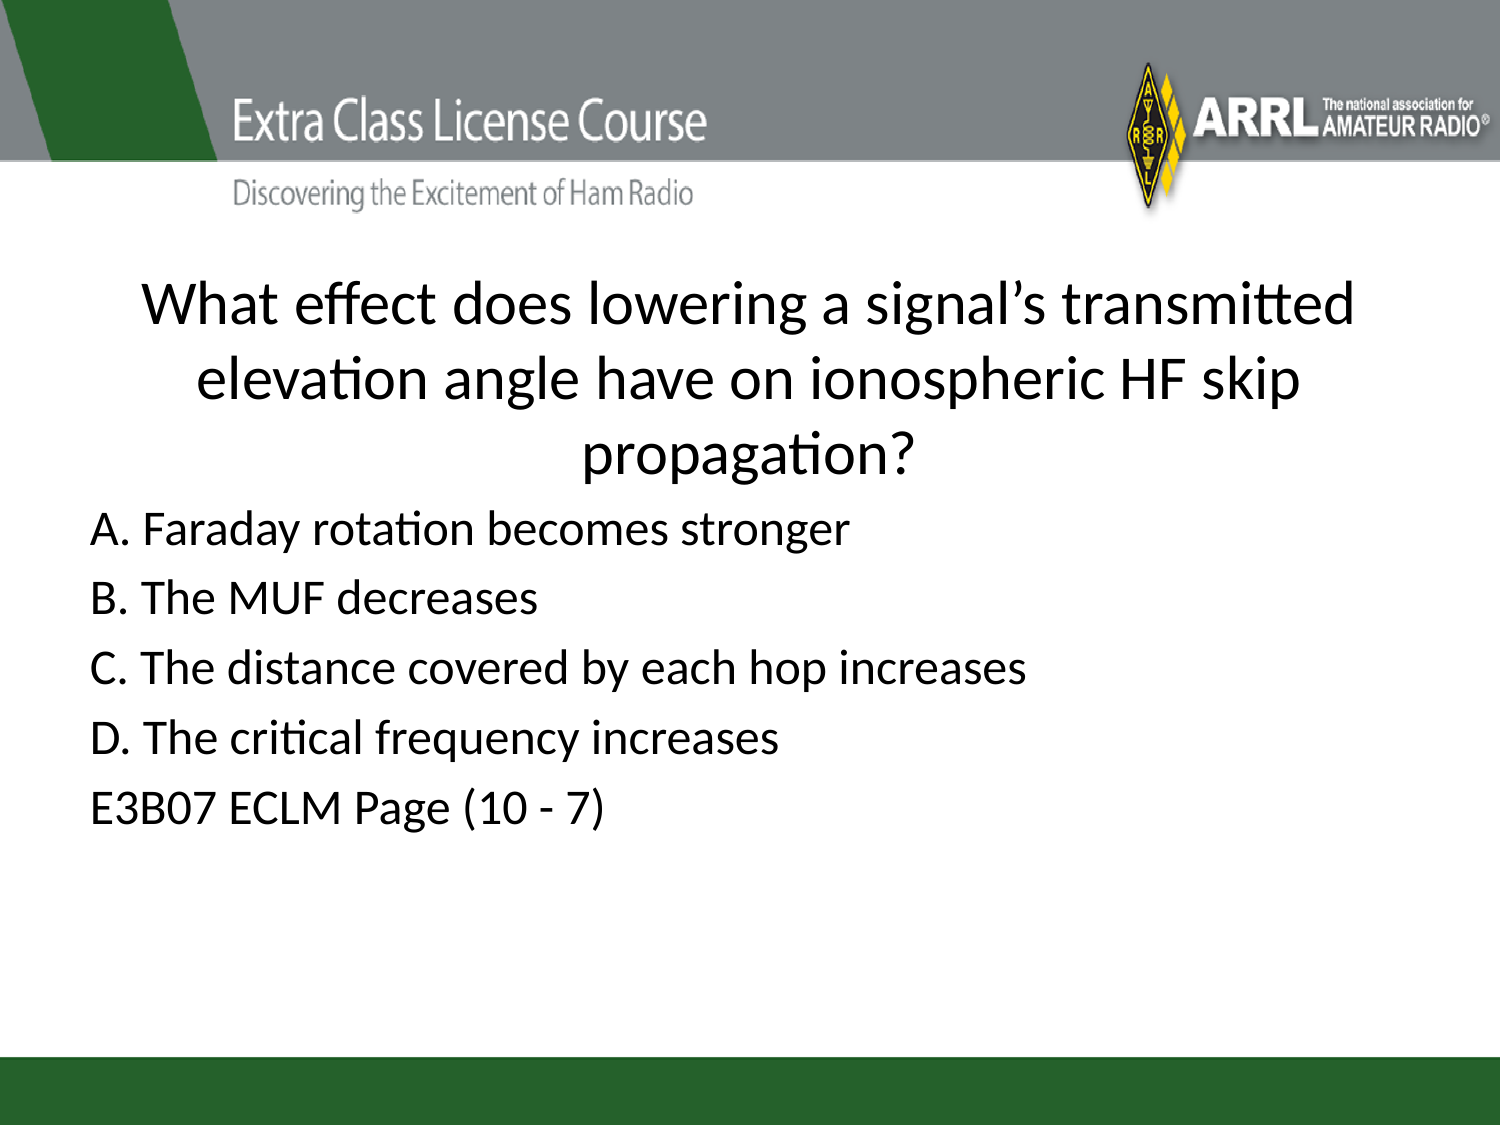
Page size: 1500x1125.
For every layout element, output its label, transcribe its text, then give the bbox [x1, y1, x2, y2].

picture [0, 0, 1500, 1125]
title What effect does lowering a signal’s transmitted elevation angle have on ionospheric HF skip propagation? [75, 254, 1425, 435]
list A. Faraday rotation becomes stronger B. The MUF decreases C. The distance covered by each hop increases D. The critical frequency increases E3B07 ECLM Page (10 - 7) [75, 487, 1425, 1005]
